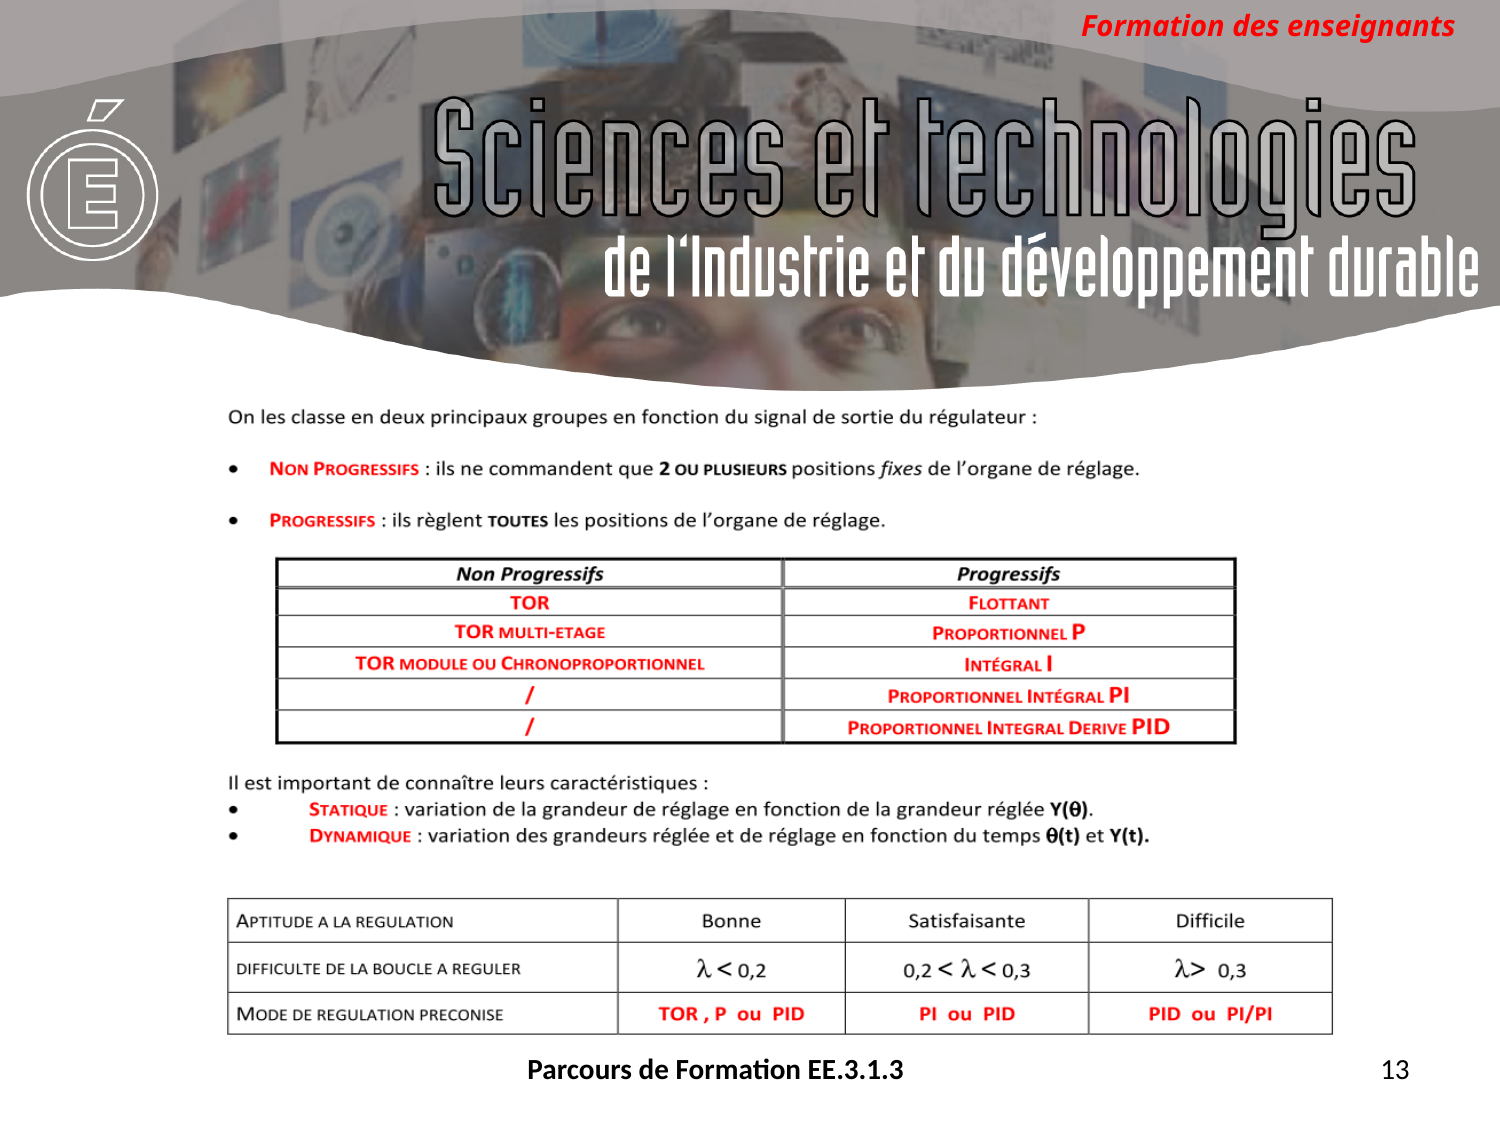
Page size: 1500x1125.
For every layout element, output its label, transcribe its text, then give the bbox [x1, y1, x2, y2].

slide_number 13 [1075, 1042, 1425, 1103]
picture [0, 0, 1500, 1043]
footer Parcours de Formation EE.3.1.3 [512, 1052, 1075, 1103]
